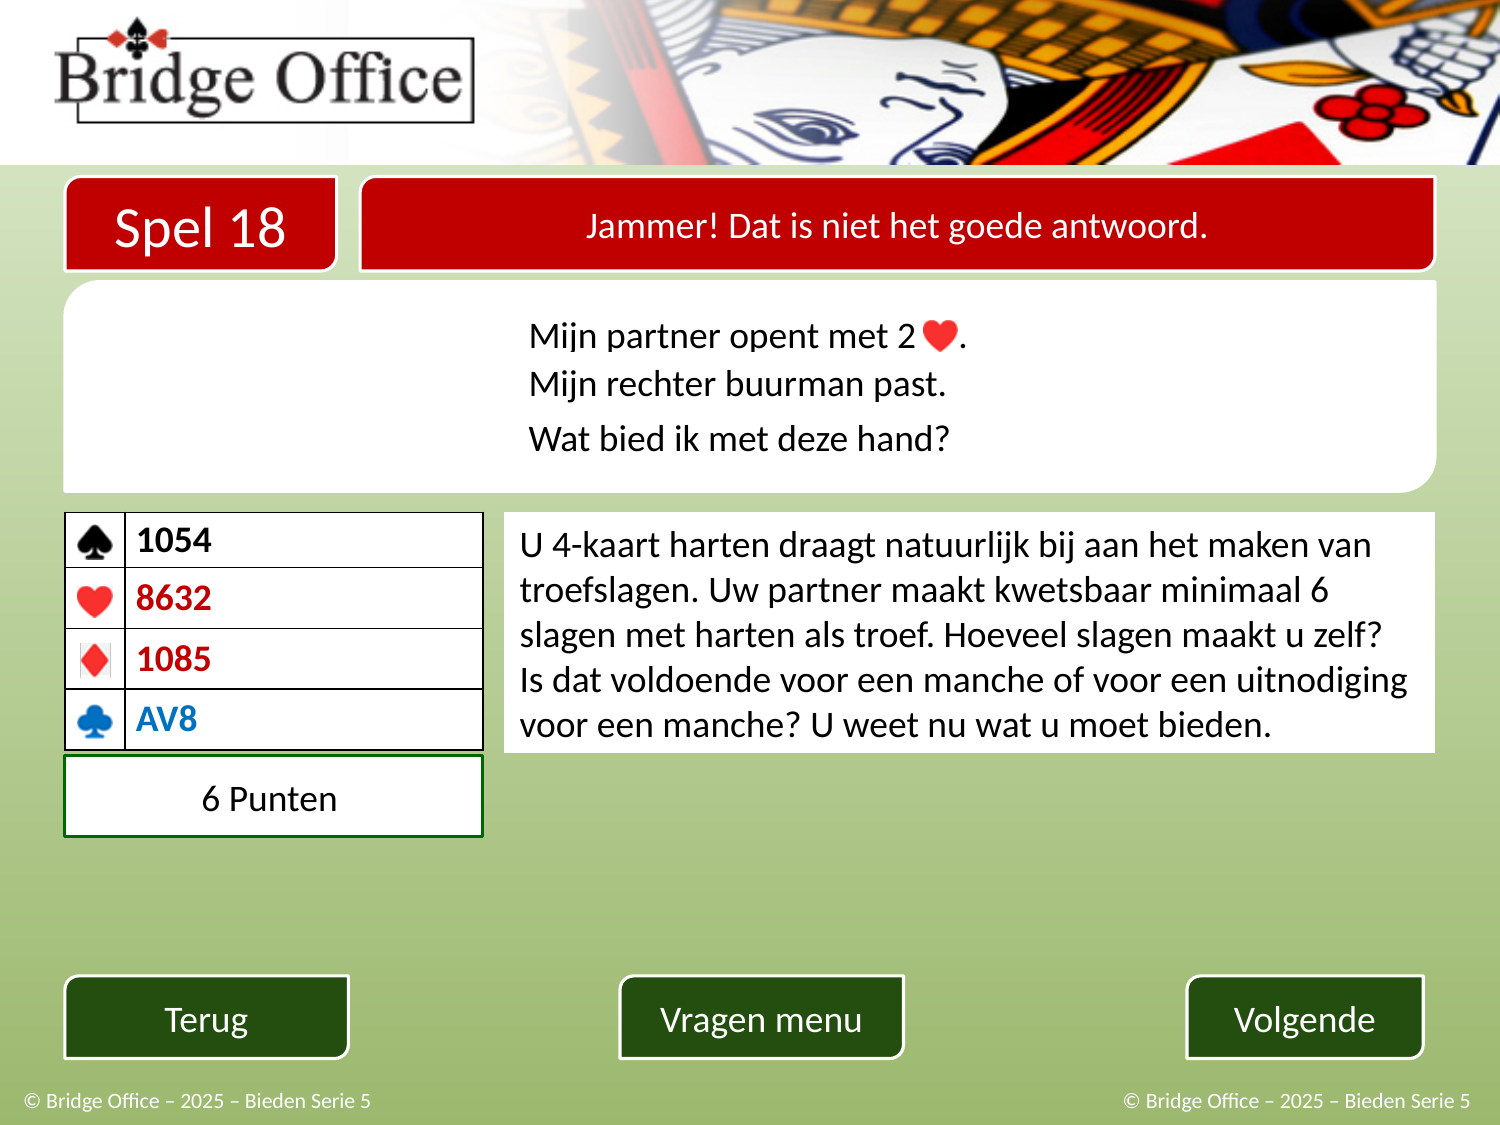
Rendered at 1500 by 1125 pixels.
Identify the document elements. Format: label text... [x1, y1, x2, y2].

text_box Jammer! Dat is niet het goede antwoord. [358, 178, 1437, 273]
table_cell AV8 [126, 690, 482, 749]
text_box Wat bied ik met deze hand? [513, 406, 987, 467]
table_cell 8632 [126, 568, 482, 628]
picture [77, 585, 114, 618]
text_box © Bridge Office – 2025 – Bieden Serie 5 [8, 1079, 393, 1121]
text_box U 4-kaart harten draagt natuurlijk bij aan het maken van troefslagen. Uw partner maakt kwetsbaar minimaal 6 slagen met harten als troef. Hoeveel slagen maakt u zelf? Is dat voldoende voor een manche of voor een uitnodiging voor een manche? U weet nu wat u moet bieden. [504, 512, 1435, 753]
text_box Volgende [1185, 974, 1425, 1061]
table_cell [66, 568, 124, 628]
table_cell [66, 629, 124, 688]
table_header 1054 [126, 513, 482, 567]
picture [77, 643, 114, 679]
text_box Mijn partner opent met 2 . [513, 303, 1022, 364]
table_cell 1085 [126, 629, 482, 688]
picture [922, 319, 959, 352]
text_box Spel 18 [63, 178, 339, 273]
picture [77, 524, 114, 561]
picture [77, 703, 114, 740]
table_header [66, 513, 124, 567]
text_box [63, 280, 1437, 493]
text_box Terug [63, 974, 350, 1061]
table_cell [66, 690, 124, 749]
text_box Vragen menu [618, 974, 906, 1061]
text_box Mijn rechter buurman past. [513, 352, 987, 406]
text_box © Bridge Office – 2025 – Bieden Serie 5 [1107, 1079, 1500, 1121]
text_box 6 Punten [63, 754, 484, 838]
picture [0, 0, 1500, 166]
